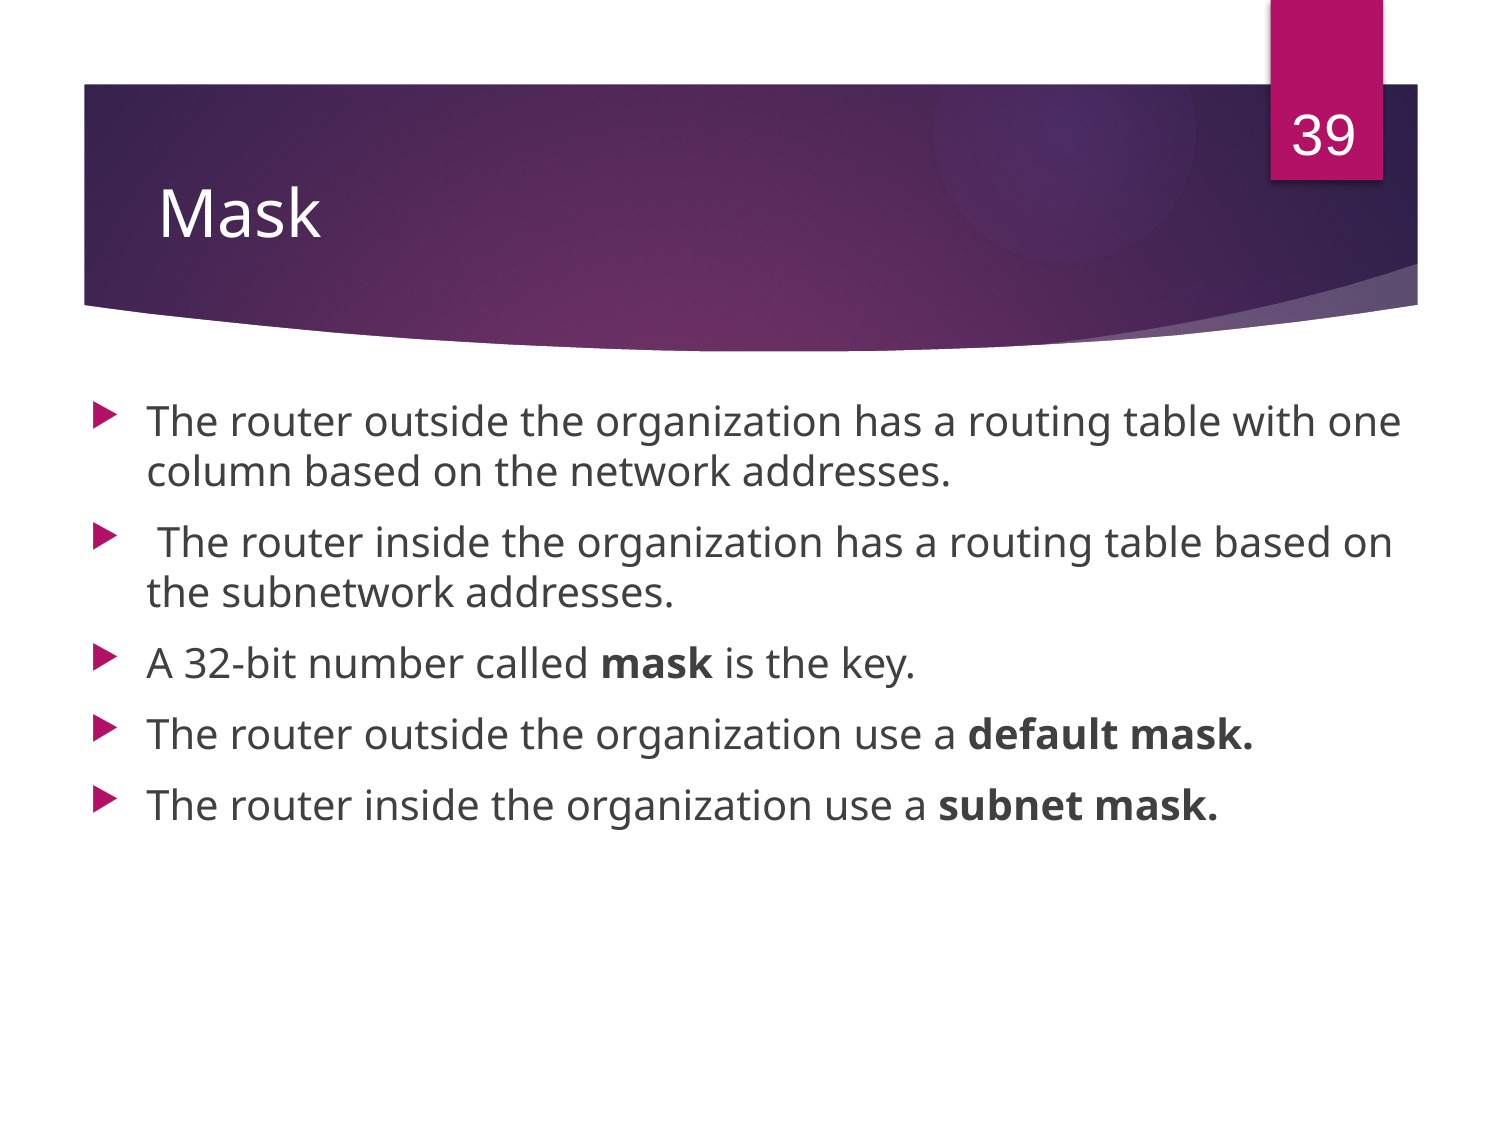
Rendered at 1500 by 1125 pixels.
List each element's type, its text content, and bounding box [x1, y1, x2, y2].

slide_number 39 [1259, 48, 1390, 175]
title Mask [142, 152, 1183, 269]
list The router outside the organization has a routing table with one column based on the network addresses. The router inside the organization has a routing table based on the subnetwork addresses. A 32-bit number called mask is the key. The router outside the organization use a default mask. The router inside the organization use a subnet mask. [75, 387, 1438, 1038]
